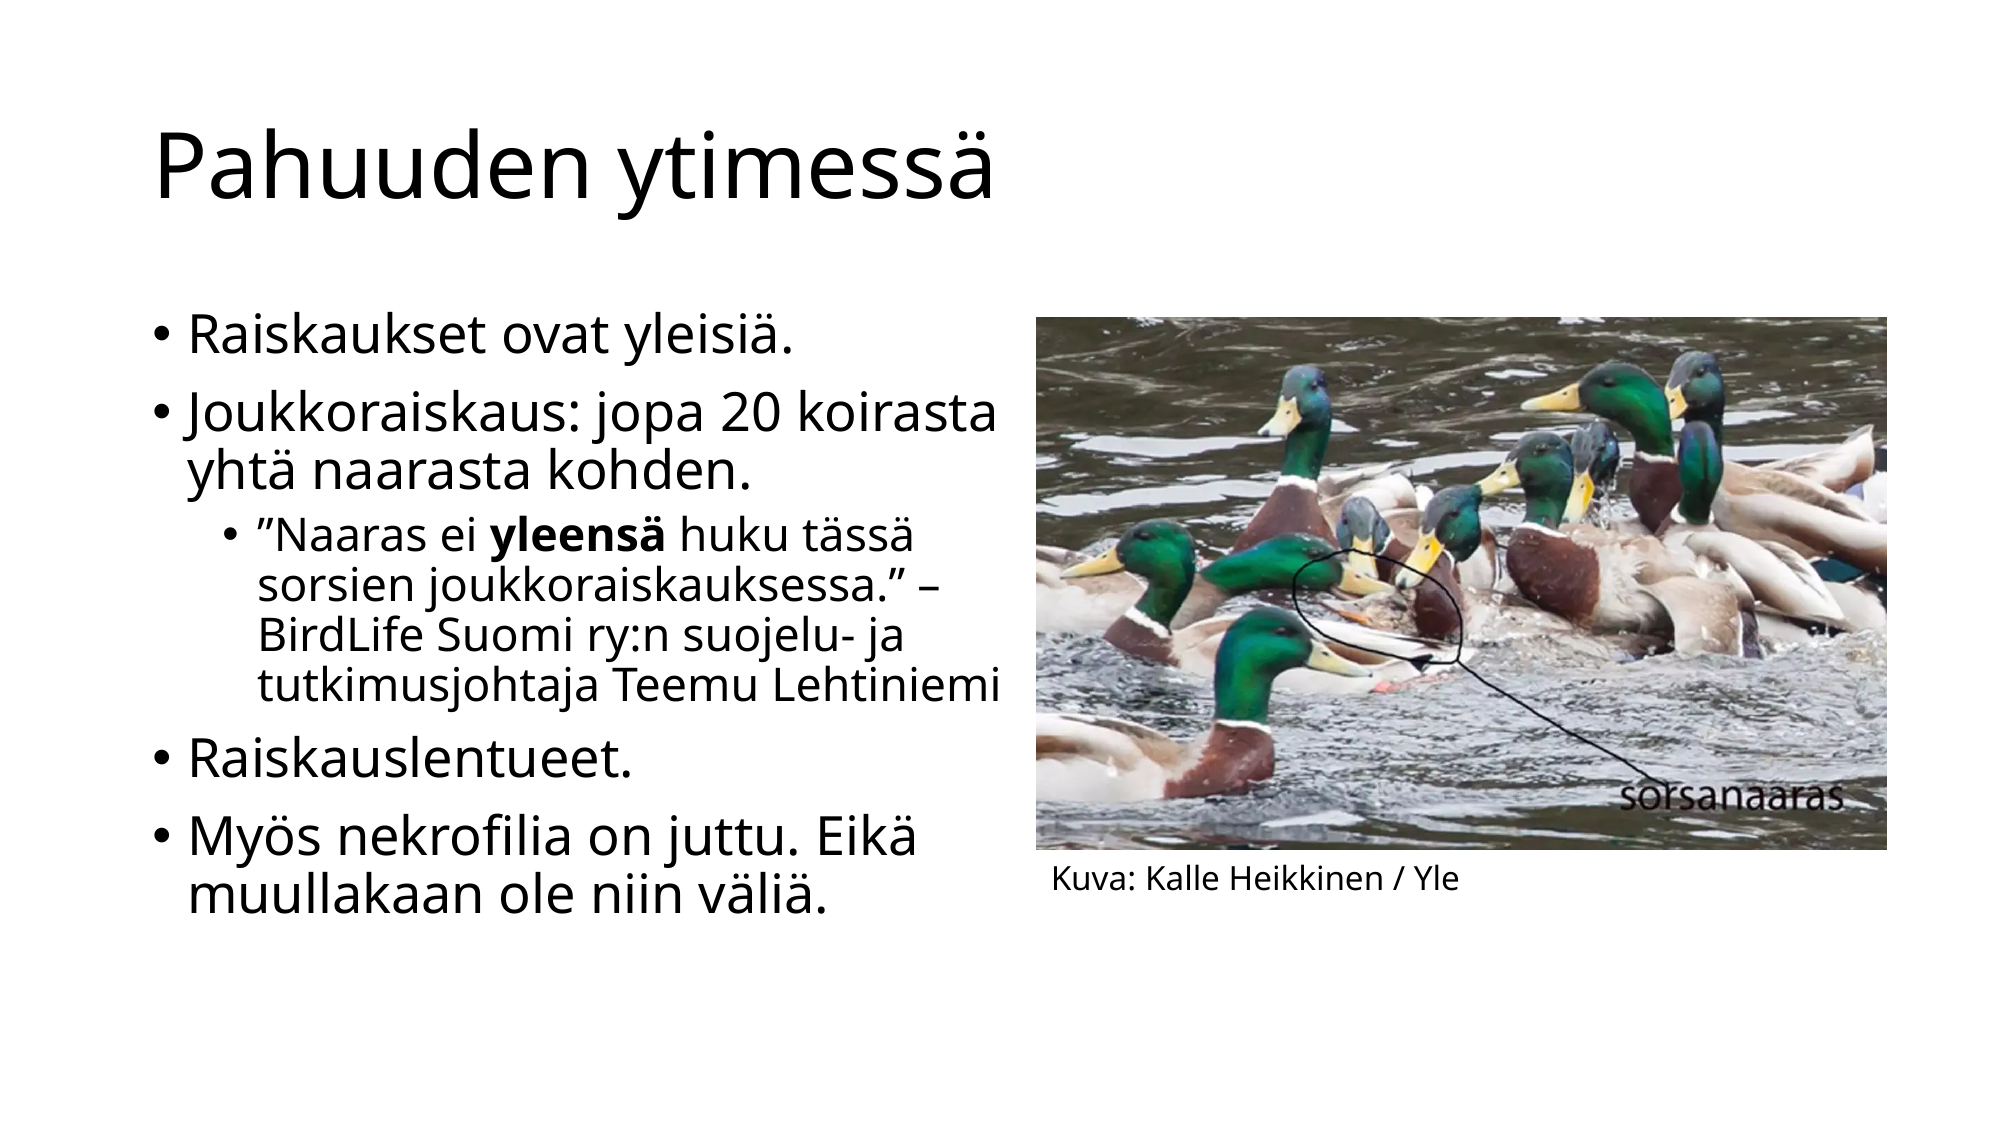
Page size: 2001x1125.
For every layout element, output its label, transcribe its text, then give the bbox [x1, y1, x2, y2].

list Raiskaukset ovat yleisiä. Joukkoraiskaus: jopa 20 koirasta yhtä naarasta kohden. ”Naaras ei yleensä huku tässä sorsien joukkoraiskauksessa.” – BirdLife Suomi ry:n suojelu- ja tutkimusjohtaja Teemu Lehtiniemi Raiskauslentueet. Myös nekrofilia on juttu. Eikä muullakaan ole niin väliä. [137, 299, 1021, 999]
title Pahuuden ytimessä [137, 59, 1863, 278]
picture [1036, 317, 1887, 850]
text_box Kuva: Kalle Heikkinen / Yle [1036, 850, 1759, 905]
